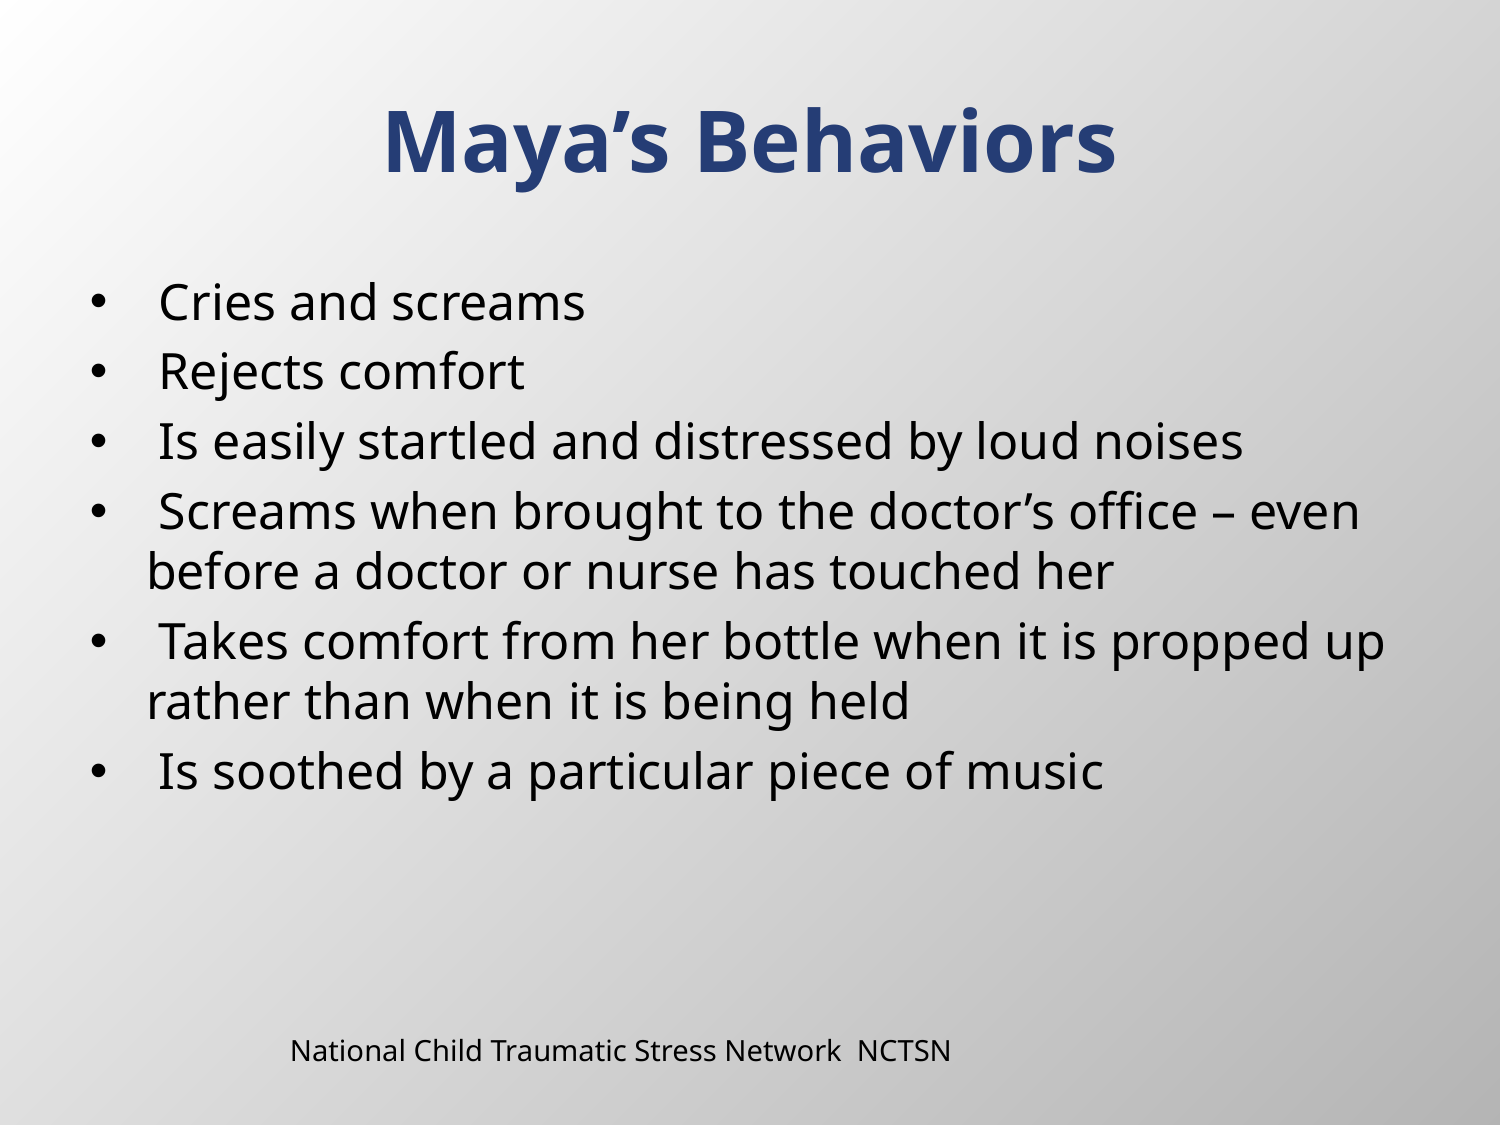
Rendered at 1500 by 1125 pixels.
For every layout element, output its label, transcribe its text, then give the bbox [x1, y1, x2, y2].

text_box National Child Traumatic Stress Network NCTSN [274, 1024, 1100, 1075]
list Cries and screams Rejects comfort Is easily startled and distressed by loud noises Screams when brought to the doctor’s office – even before a doctor or nurse has touched her Takes comfort from her bottle when it is propped up rather than when it is being held Is soothed by a particular piece of music [75, 262, 1425, 1035]
title Maya’s Behaviors [75, 45, 1425, 233]
